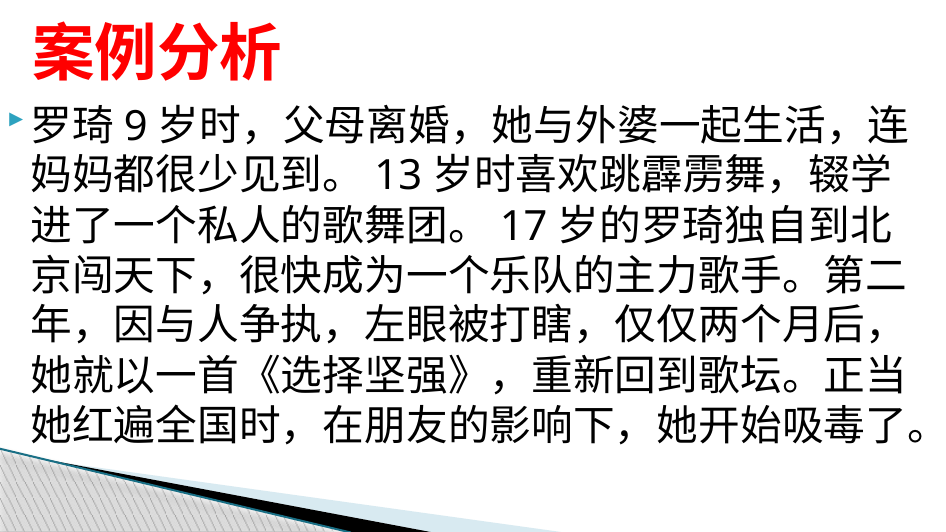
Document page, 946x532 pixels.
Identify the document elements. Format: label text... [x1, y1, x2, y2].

title 案例分析 [23, 5, 875, 95]
list 罗琦9岁时，父母离婚，她与外婆一起生活，连妈妈都很少见到。13岁时喜欢跳霹雳舞，辍学进了一个私人的歌舞团。17岁的罗琦独自到北京闯天下，很快成为一个乐队的主力歌手。第二年，因与人争执，左眼被打瞎，仅仅两个月后，她就以一首《选择坚强》，重新回到歌坛。正当她红遍全国时，在朋友的影响下，她开始吸毒了。 [0, 94, 934, 532]
